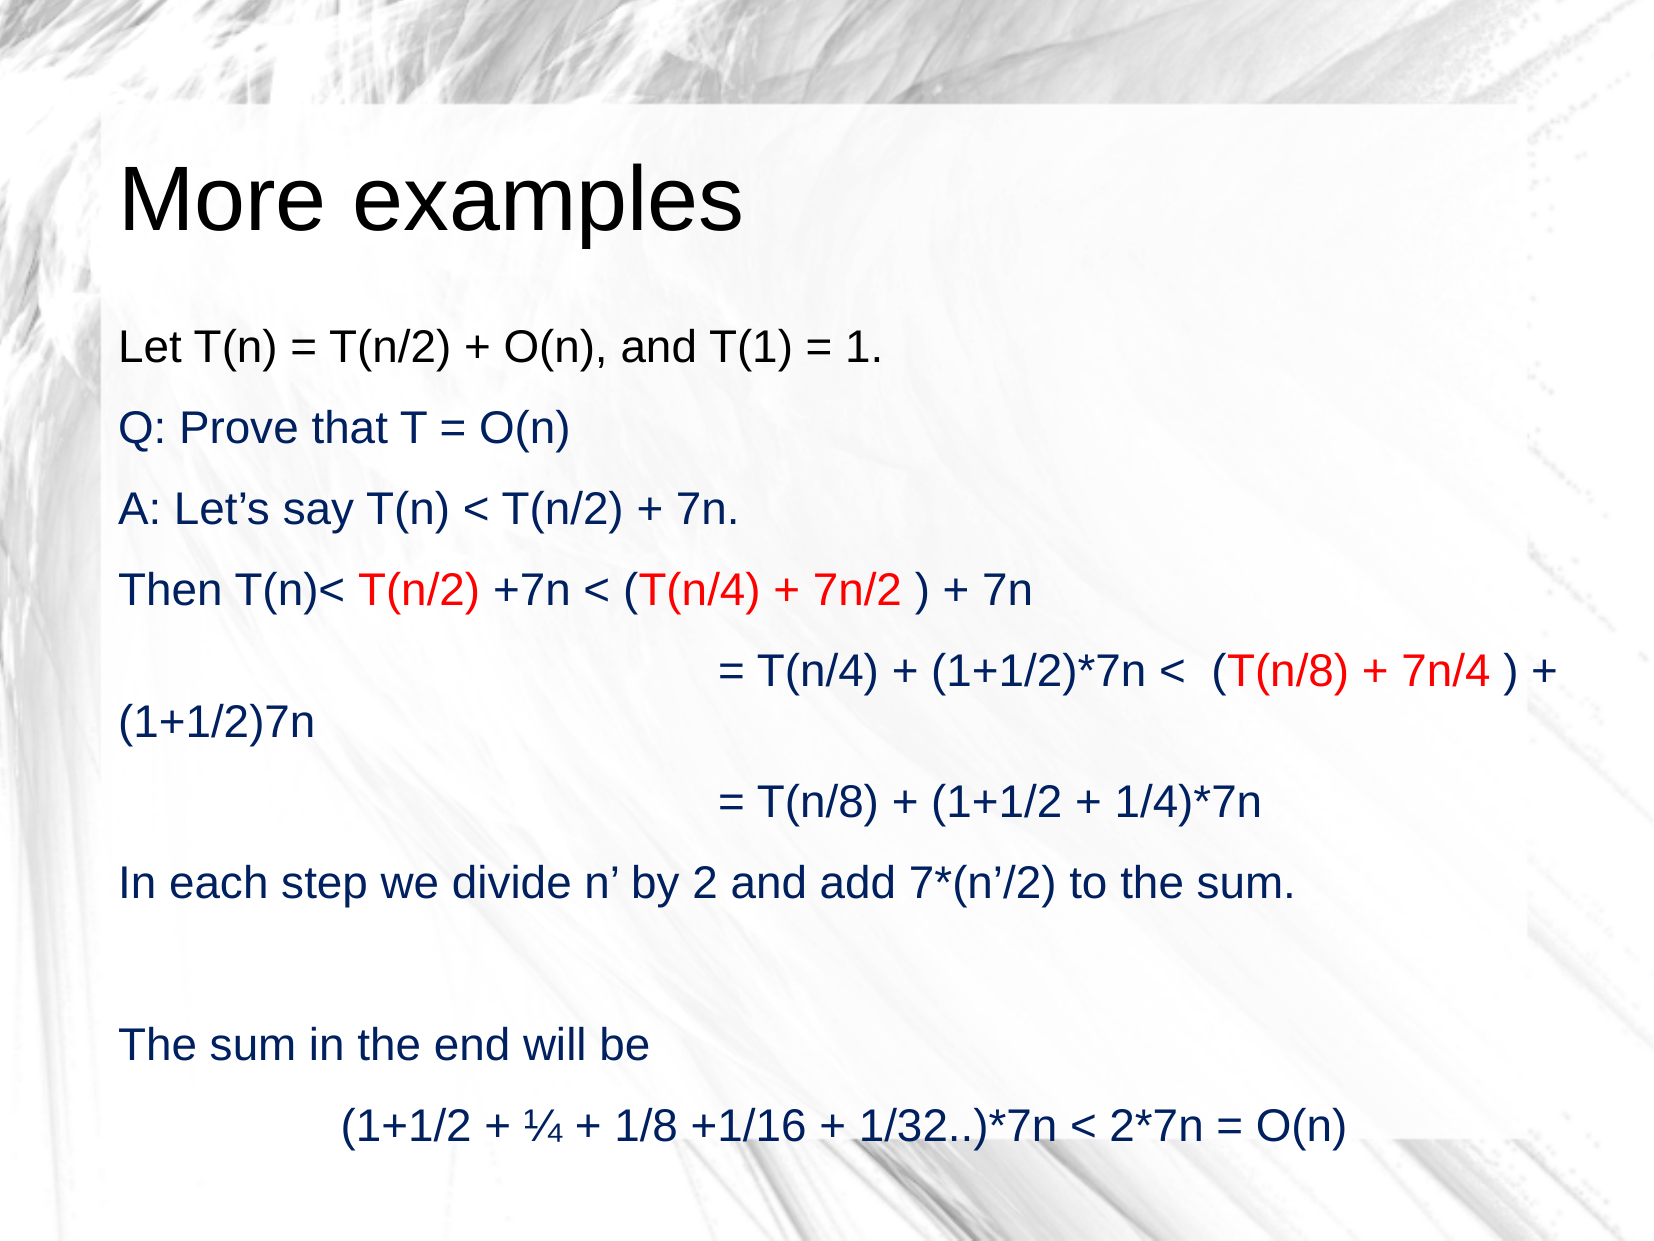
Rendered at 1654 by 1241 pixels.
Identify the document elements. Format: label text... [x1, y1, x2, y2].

title More examples [118, 112, 1506, 281]
list Let T(n) = T(n/2) + O(n), and T(1) = 1. Q: Prove that T = O(n) A: Let’s say T(n) < T(n/2) + 7n. Then T(n)< T(n/2) +7n < (T(n/4) + 7n/2 ) + 7n = T(n/4) + (1+1/2)*7n < (T(n/8) + 7n/4 ) + (1+1/2)7n = T(n/8) + (1+1/2 + 1/4)*7n In each step we divide n’ by 2 and add 7*(n’/2) to the sum. The sum in the end will be (1+1/2 + ¼ + 1/8 +1/16 + 1/32..)*7n < 2*7n = O(n) [118, 319, 1571, 1109]
picture [0, 0, 1654, 1241]
